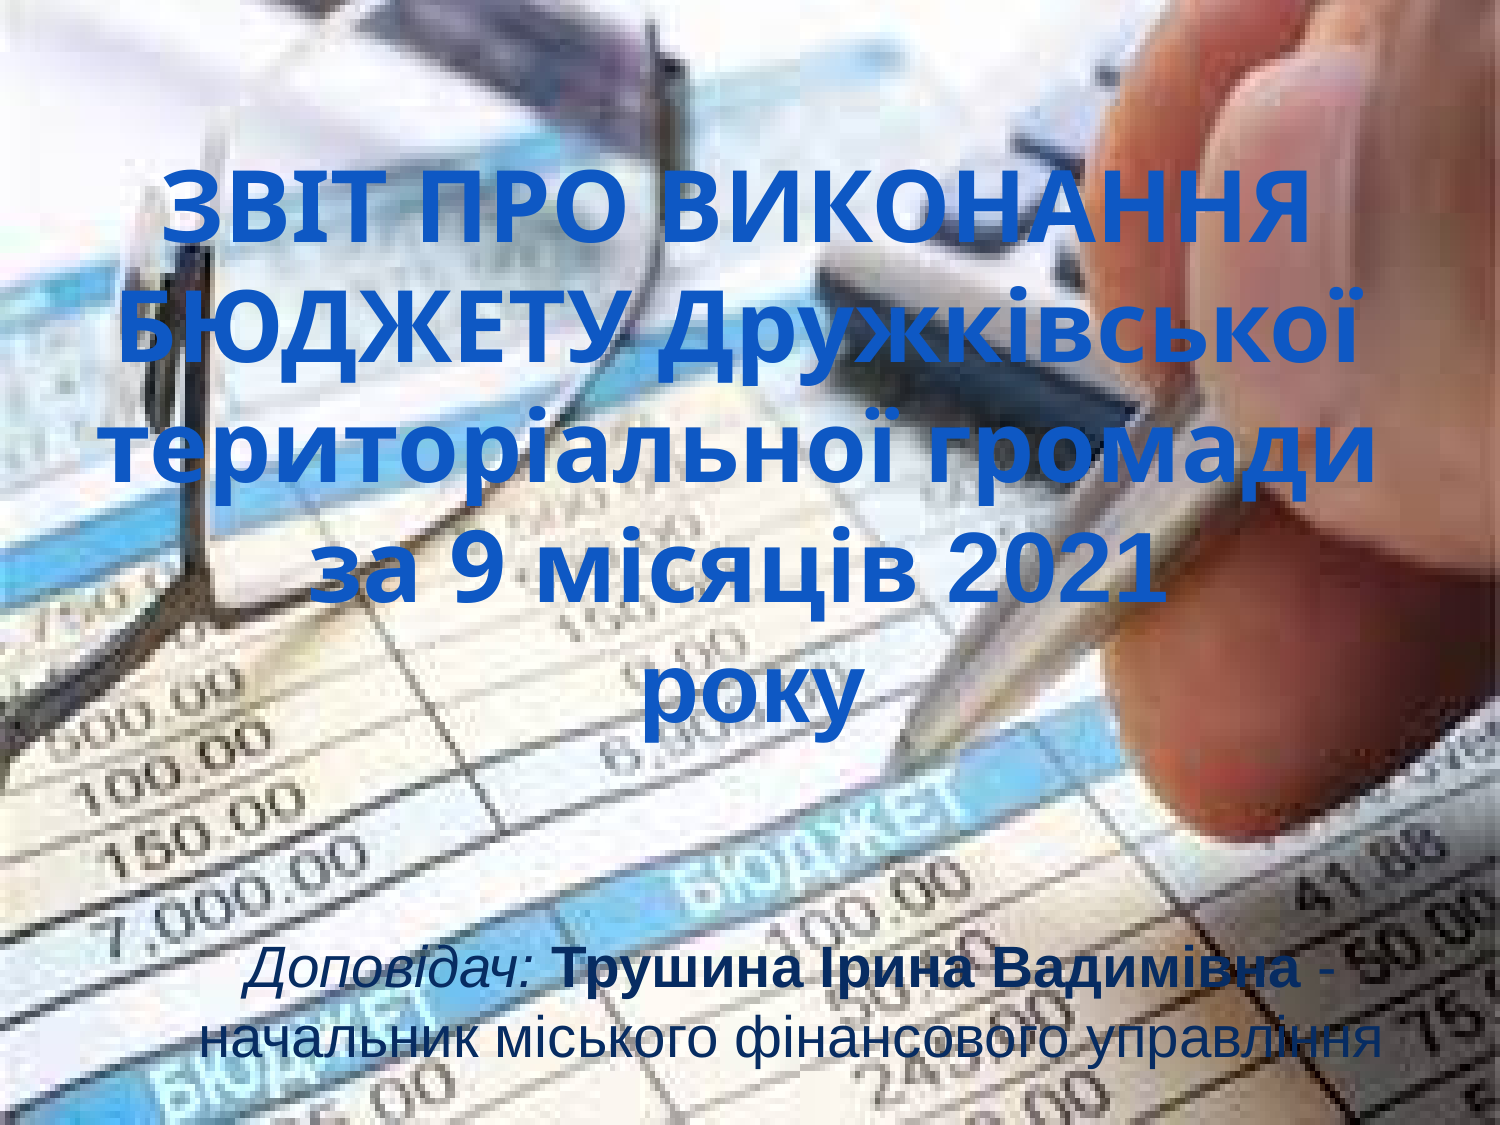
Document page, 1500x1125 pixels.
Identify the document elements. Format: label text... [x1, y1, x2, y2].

title ЗВІТ ПРО ВИКОНАННЯ БЮДЖЕТУ Дружківської територіальної громади за 9 місяців 2021 року [41, 101, 1436, 870]
text_box Доповідач: Трушина Ірина Вадимівна - начальник міського фінансового управління [177, 922, 1406, 1125]
picture [0, 0, 1500, 1125]
